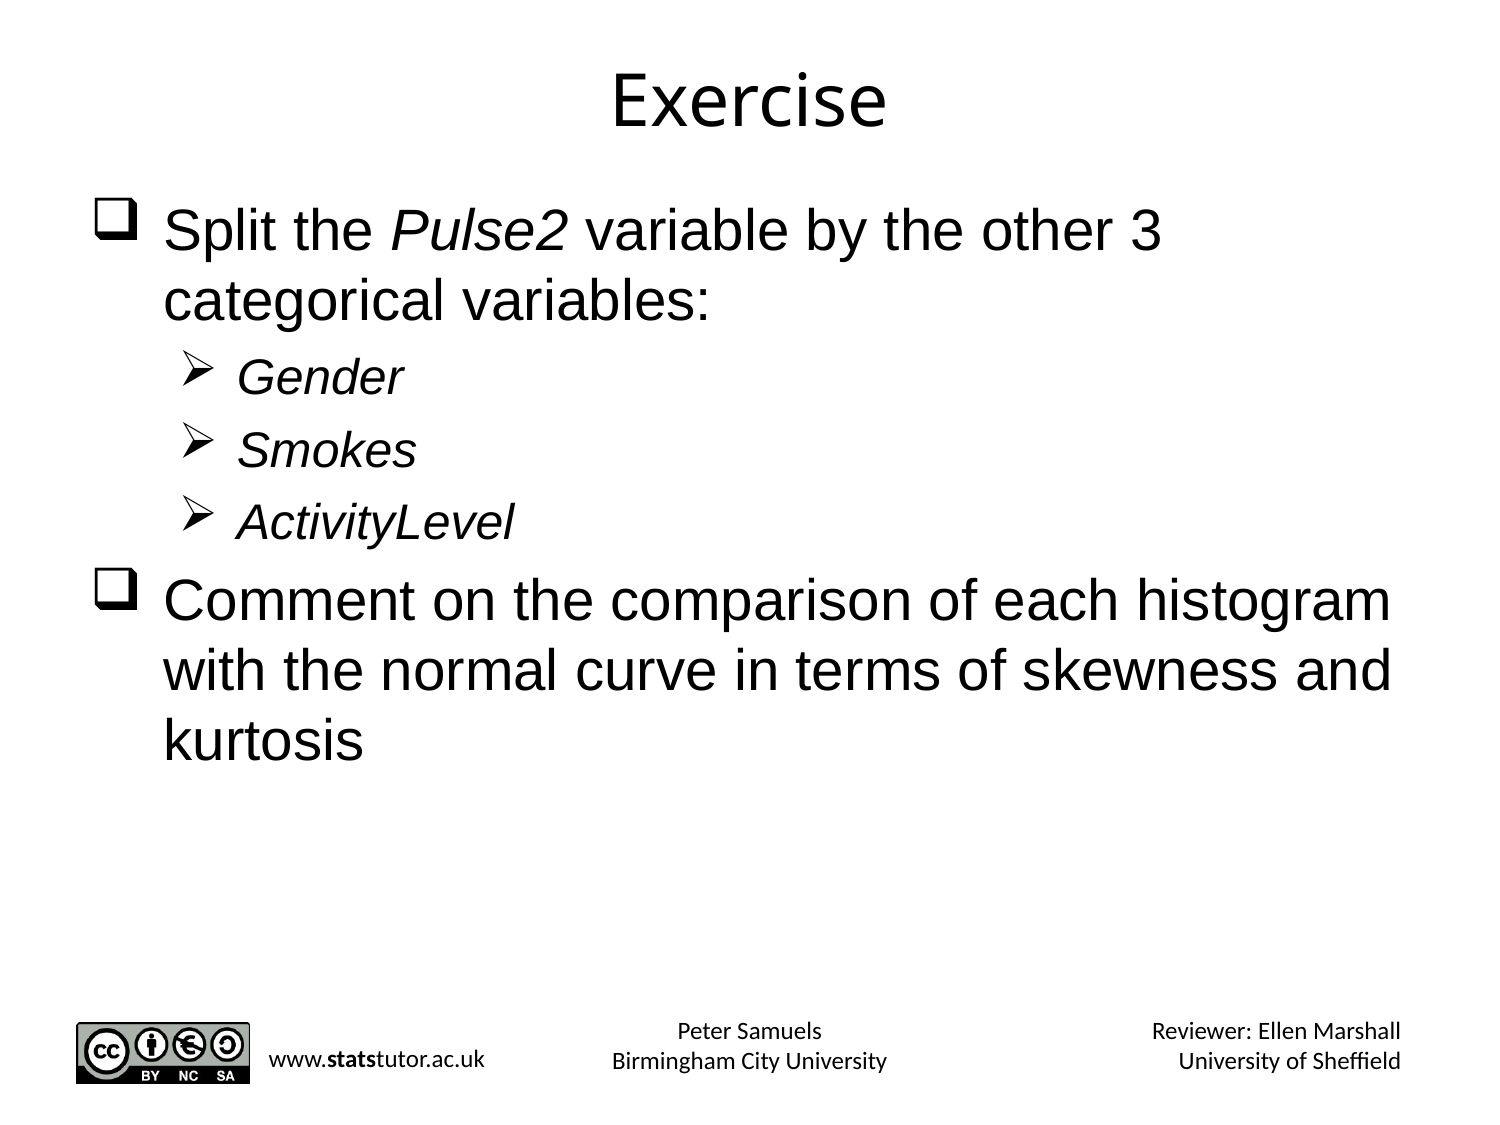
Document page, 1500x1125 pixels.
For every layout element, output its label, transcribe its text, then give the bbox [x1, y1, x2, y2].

picture [76, 1022, 251, 1084]
title Exercise [75, 45, 1425, 149]
list Split the Pulse2 variable by the other 3 categorical variables: Gender Smokes ActivityLevel Comment on the comparison of each histogram with the normal curve in terms of skewness and kurtosis [75, 184, 1425, 941]
text_box www.statstutor.ac.uk [254, 1035, 561, 1080]
text_box Reviewer: Ellen Marshall University of Sheffield [1038, 1007, 1417, 1083]
text_box Peter Samuels Birmingham City University [549, 1007, 951, 1083]
